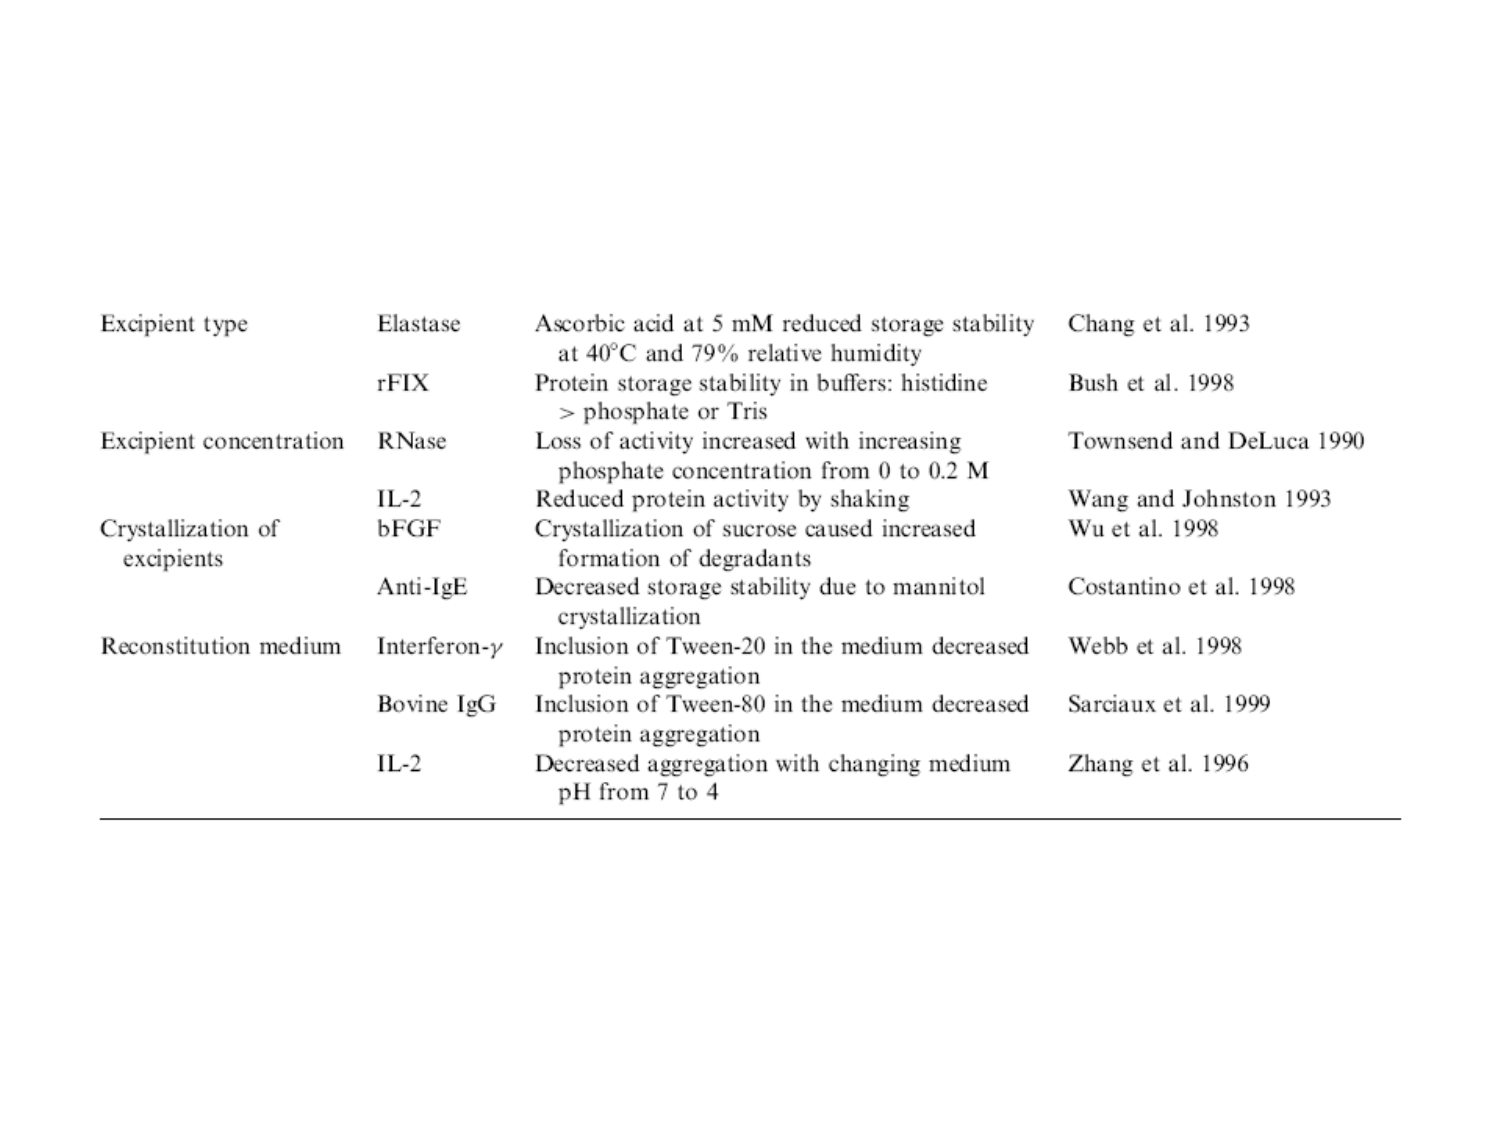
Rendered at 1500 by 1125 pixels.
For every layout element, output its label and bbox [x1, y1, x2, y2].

picture [72, 272, 1428, 853]
